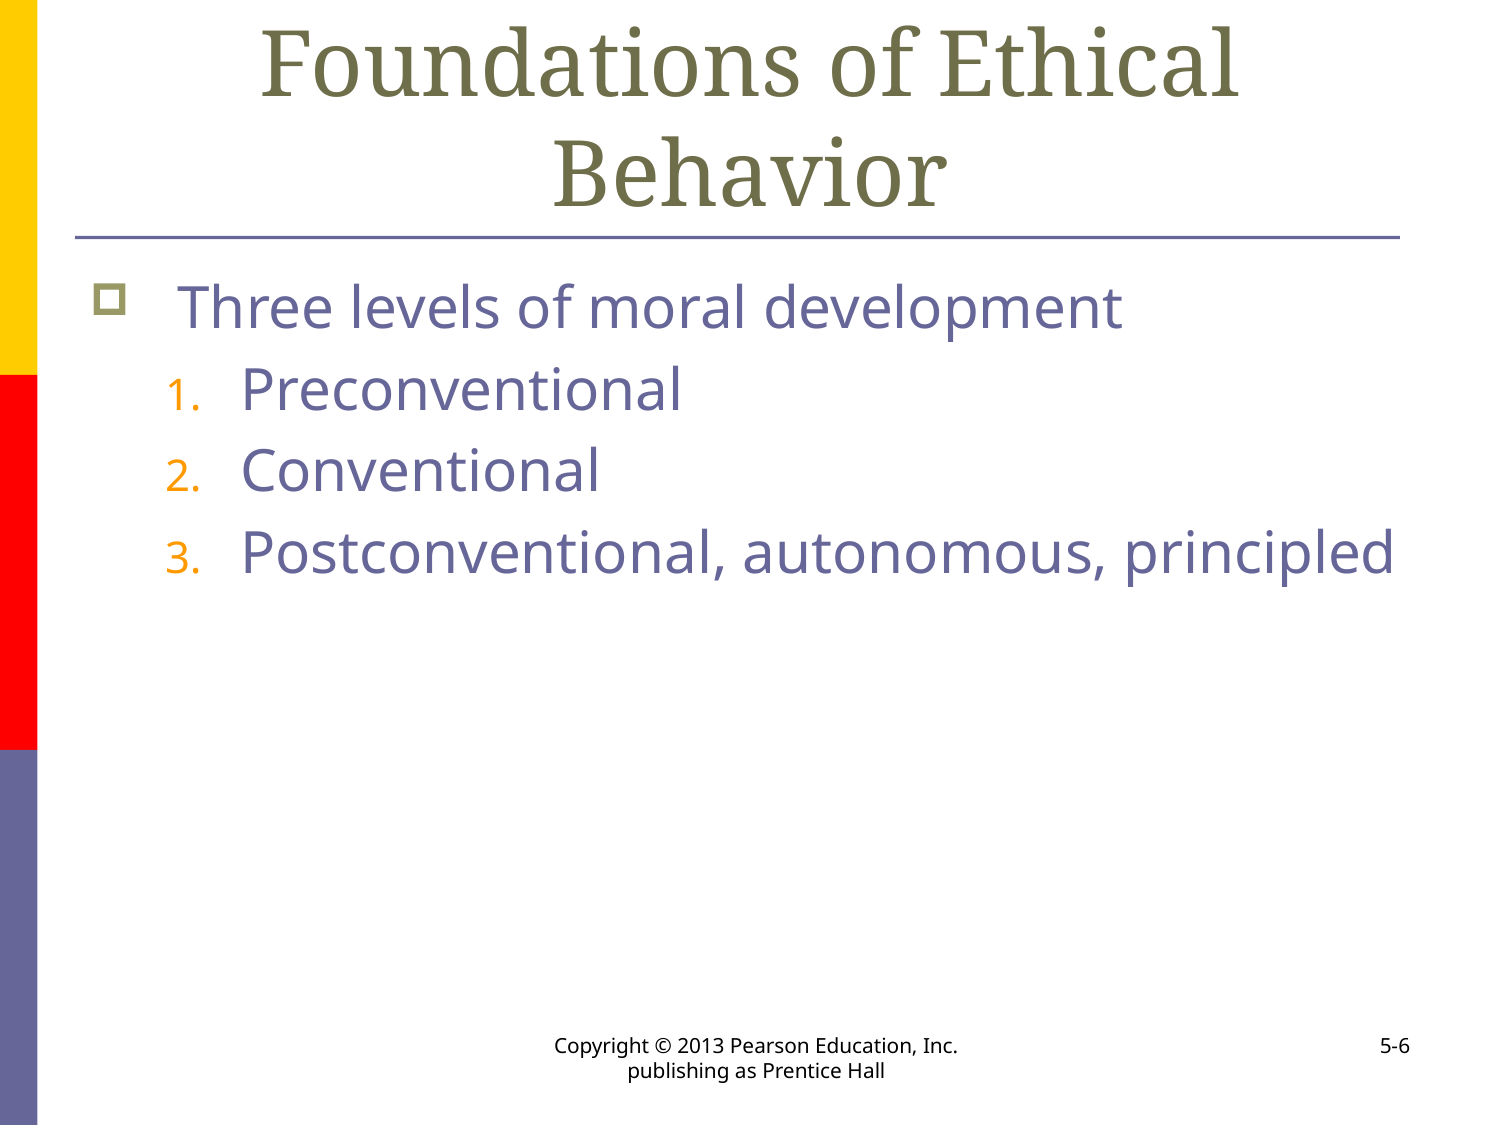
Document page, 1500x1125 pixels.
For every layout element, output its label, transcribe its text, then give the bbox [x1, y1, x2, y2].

slide_number 5-6 [1074, 1025, 1425, 1100]
list Three levels of moral development Preconventional Conventional Postconventional, autonomous, principled [75, 262, 1425, 1006]
title Foundations of Ethical Behavior [75, 45, 1425, 233]
footer Copyright © 2013 Pearson Education, Inc. publishing as Prentice Hall [500, 1025, 1013, 1100]
